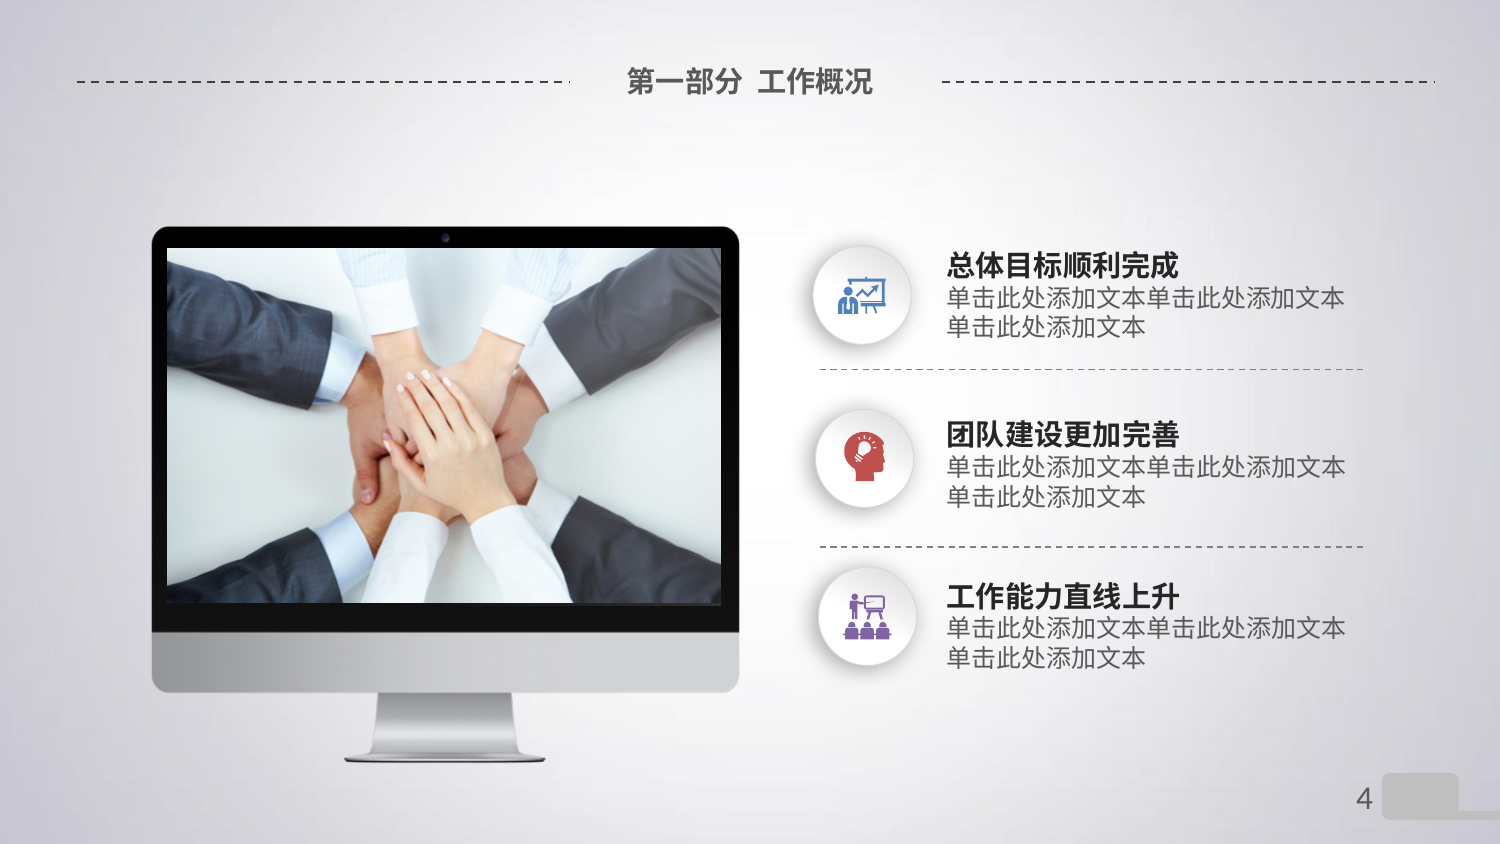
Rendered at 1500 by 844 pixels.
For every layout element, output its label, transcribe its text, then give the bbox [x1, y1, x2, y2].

text_box 工作能力直线上升 单击此处添加文本单击此处添加文本 单击此处添加文本 [931, 570, 1388, 681]
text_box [134, 214, 754, 777]
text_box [818, 566, 917, 666]
text_box 总体目标顺利完成 单击此处添加文本单击此处添加文本 单击此处添加文本 [931, 239, 1388, 350]
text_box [815, 408, 914, 508]
text_box 团队建设更加完善 单击此处添加文本单击此处添加文本 单击此处添加文本 [931, 409, 1388, 519]
title 第一部分 工作概况 [18, 52, 1483, 110]
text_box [812, 245, 912, 345]
picture [0, 0, 1500, 844]
